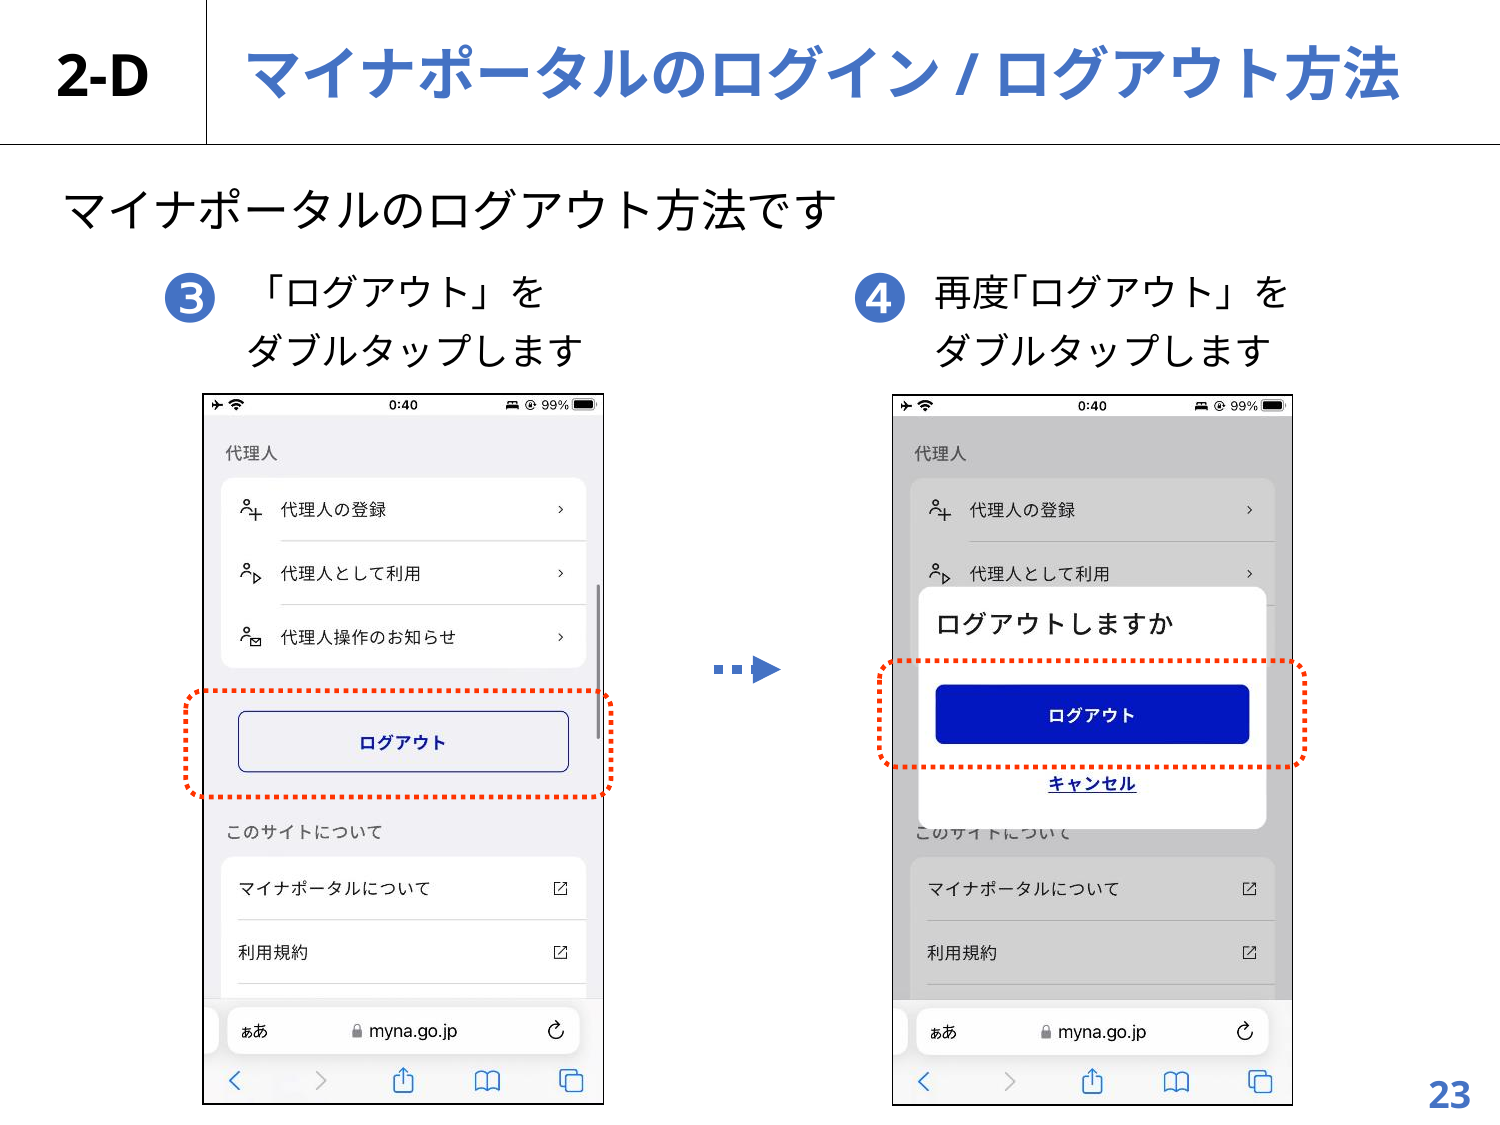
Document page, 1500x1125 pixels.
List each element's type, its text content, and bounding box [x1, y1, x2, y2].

text_box [878, 660, 893, 768]
text_box [1292, 660, 1306, 768]
text_box [184, 689, 203, 798]
title マイナポータルのログイン/ログアウト方法 [228, 36, 1472, 116]
text_box 再度｢ログアウト」を ダブルタップします [919, 248, 1472, 380]
text_box [603, 692, 613, 796]
text_box 2-D [0, 0, 207, 147]
text_box ❹ [835, 274, 919, 343]
picture [893, 395, 1292, 1105]
text_box 「ログアウト」を ダブルタップします [231, 274, 809, 381]
text_box 23 [1399, 1063, 1500, 1123]
text_box マイナポータルのログアウト方法です [46, 180, 1422, 274]
picture [203, 394, 603, 1104]
text_box ❸ [145, 274, 223, 343]
